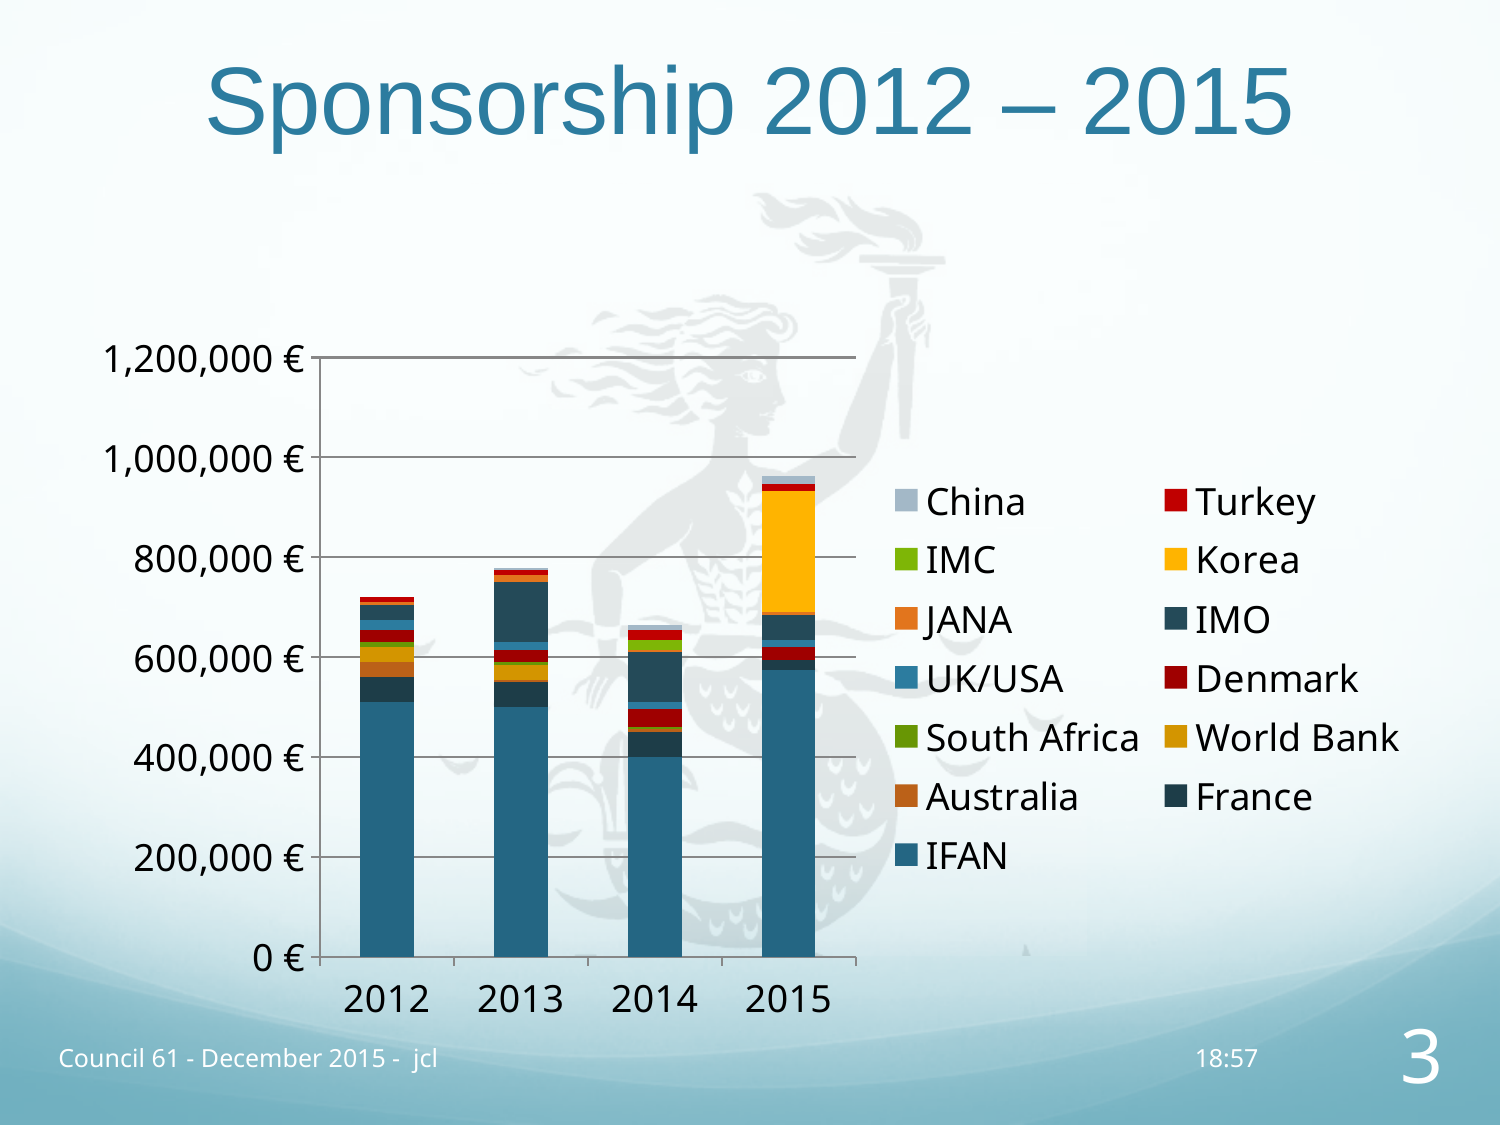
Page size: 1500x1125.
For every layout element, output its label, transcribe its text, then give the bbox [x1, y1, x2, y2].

footer Council 61 - December 2015 - jcl [43, 1029, 838, 1090]
slide_number 3 [1295, 1029, 1459, 1090]
title Sponsorship 2012 – 2015 [90, 17, 1410, 162]
chart [74, 316, 1426, 1038]
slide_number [923, 1055, 1274, 1090]
